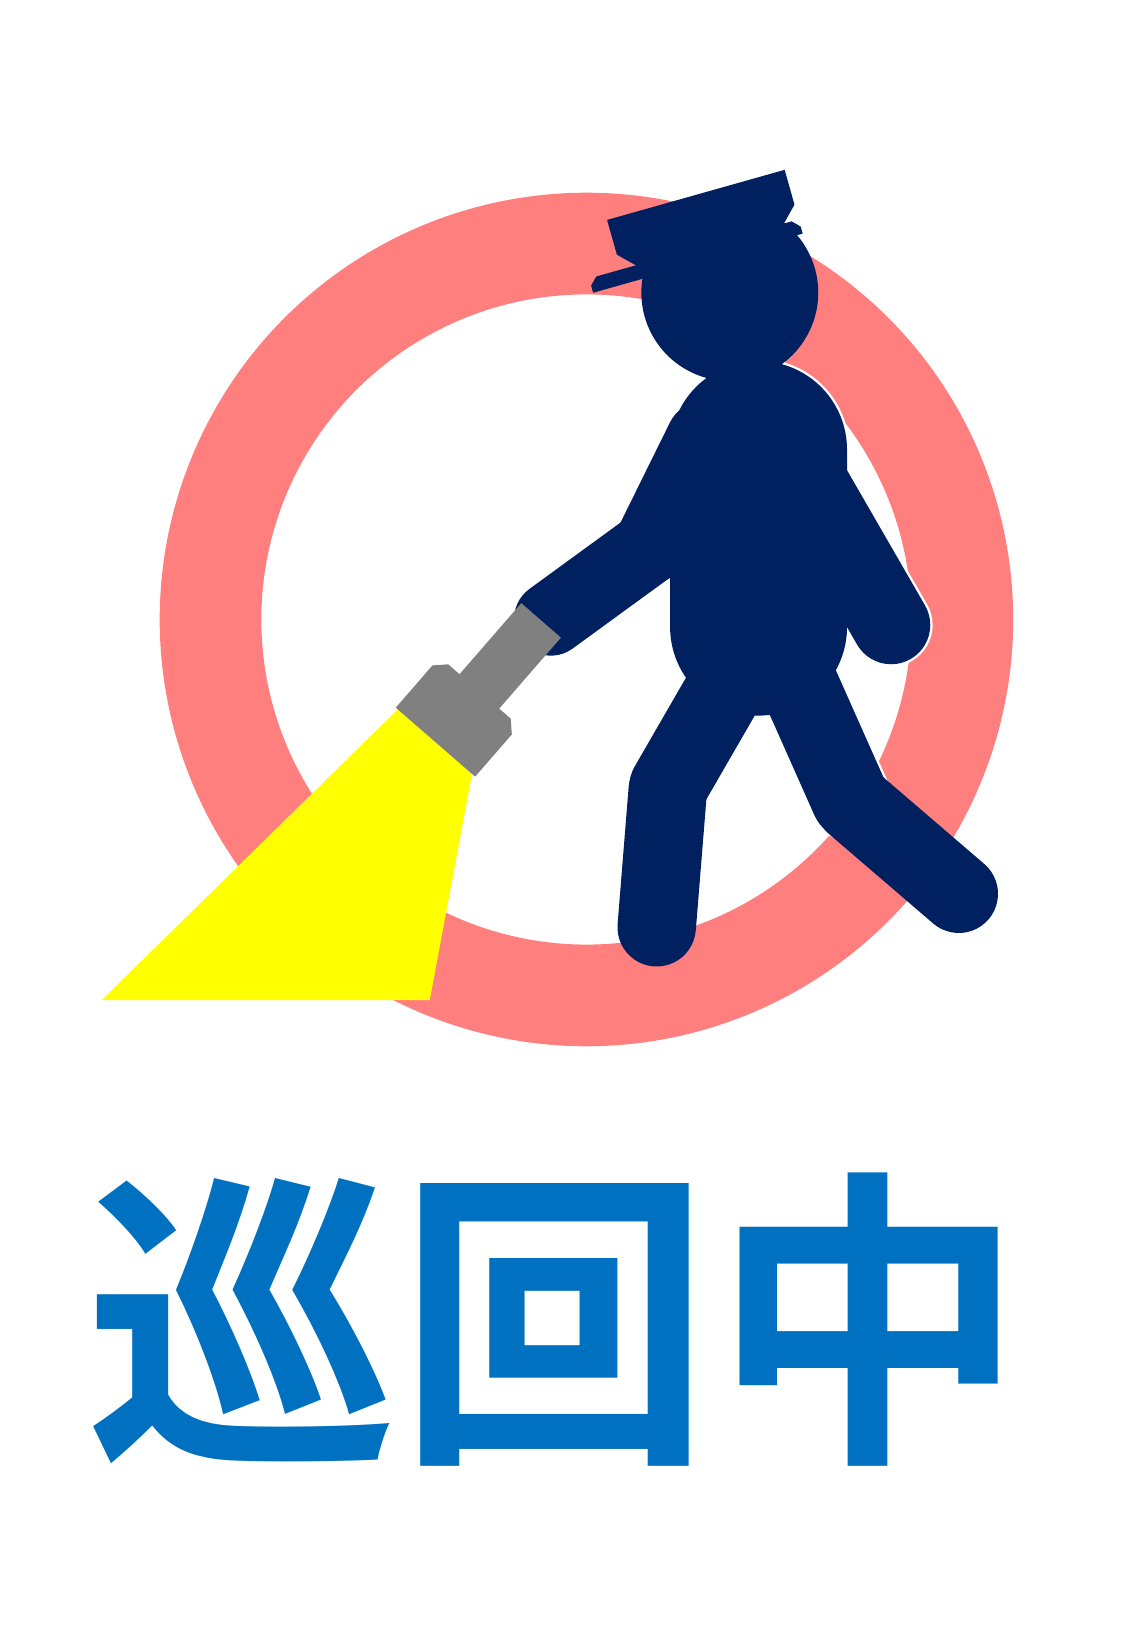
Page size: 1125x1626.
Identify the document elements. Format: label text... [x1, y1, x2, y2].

text_box 巡回中 [0, 1118, 1125, 1509]
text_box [101, 192, 1014, 1047]
